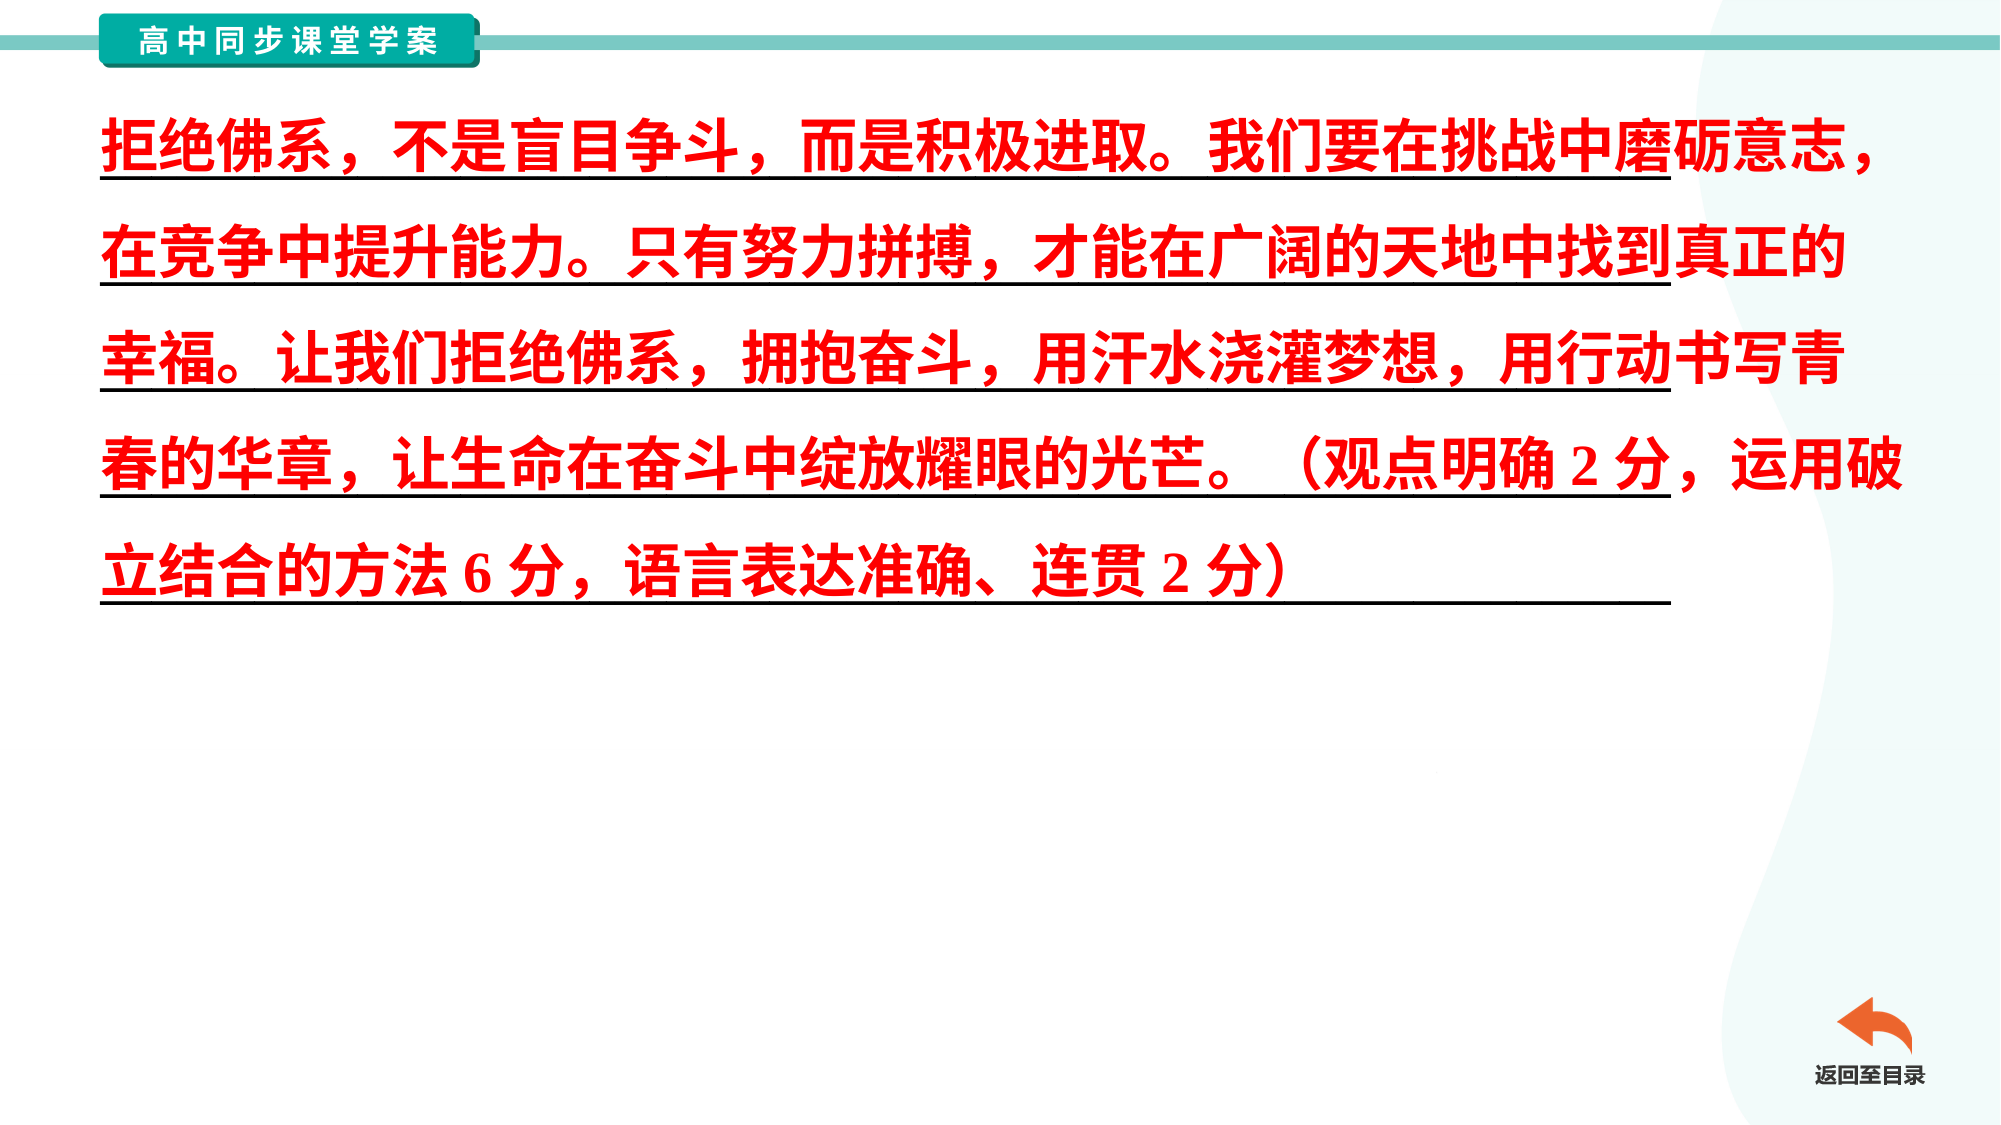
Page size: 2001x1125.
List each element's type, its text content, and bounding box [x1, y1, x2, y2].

text_box _____________________________________________________________ _____________________________________________________________ _____________________________________________________________ _____________________________________________________________ _____________________________________________________________ [100, 604, 1899, 608]
picture [0, 0, 2000, 1125]
text_box 拒绝佛系，不是盲目争斗，而是积极进取。我们要在挑战中磨砺意志， 在竞争中提升能力。只有努力拼搏，才能在广阔的天地中找到真正的 幸福。让我们拒绝佛系，拥抱奋斗，用汗水浇灌梦想，用行动书写青 春的华章，让生命在奋斗中绽放耀眼的光芒。（观点明确2分，运用破 立结合的方法6分，语言表达准确、连贯2分） [100, 72, 1899, 604]
